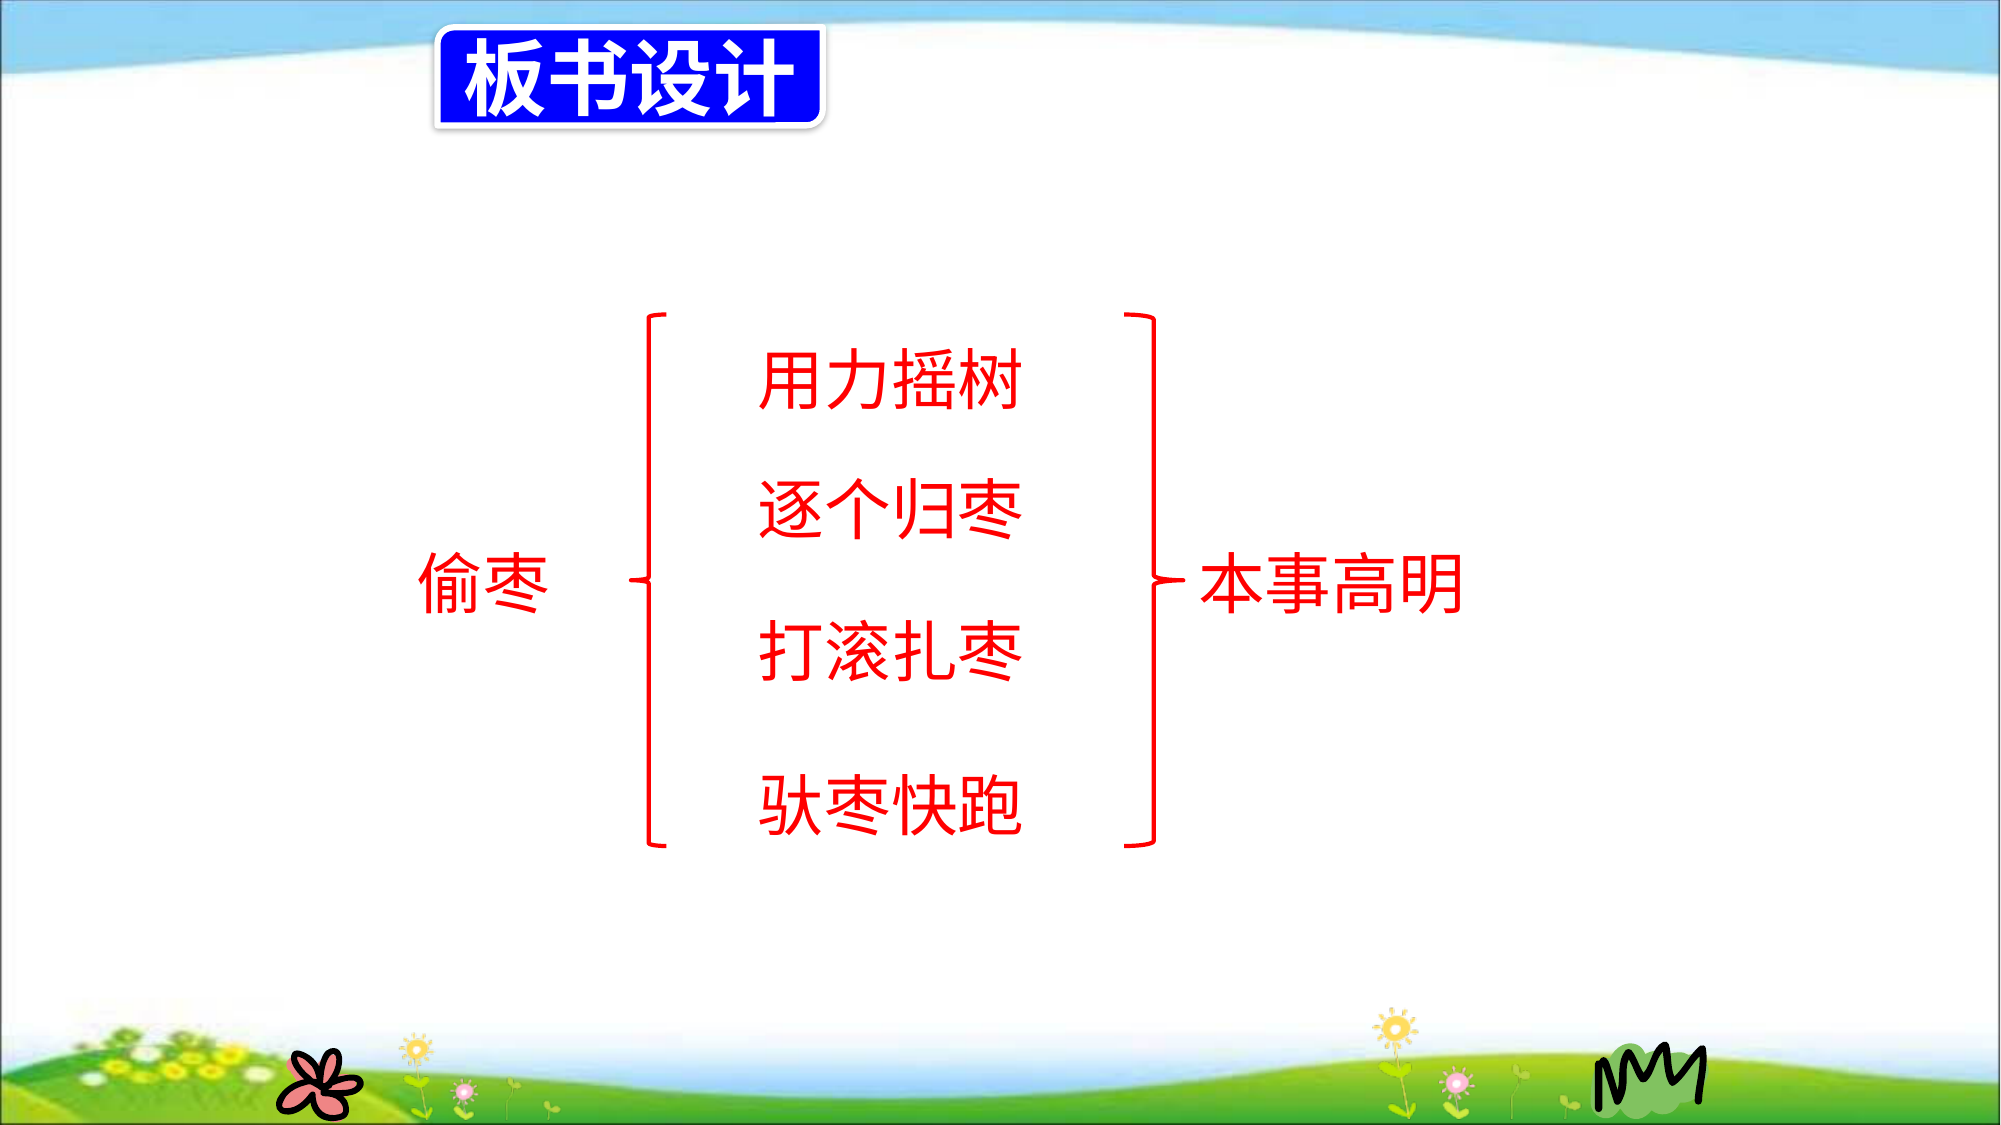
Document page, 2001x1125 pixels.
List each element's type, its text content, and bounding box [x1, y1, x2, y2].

text_box 板书设计 [434, 24, 826, 129]
text_box [630, 313, 667, 847]
text_box 本事高明 [1183, 494, 1693, 630]
text_box [1124, 313, 1183, 847]
text_box 逐个归枣 [742, 420, 1071, 556]
text_box 用力摇树 [742, 290, 1071, 420]
text_box 驮枣快跑 [742, 716, 1071, 851]
text_box 偷枣 [402, 494, 581, 630]
text_box 打滚扎枣 [742, 562, 1071, 698]
picture [0, 0, 2001, 1125]
